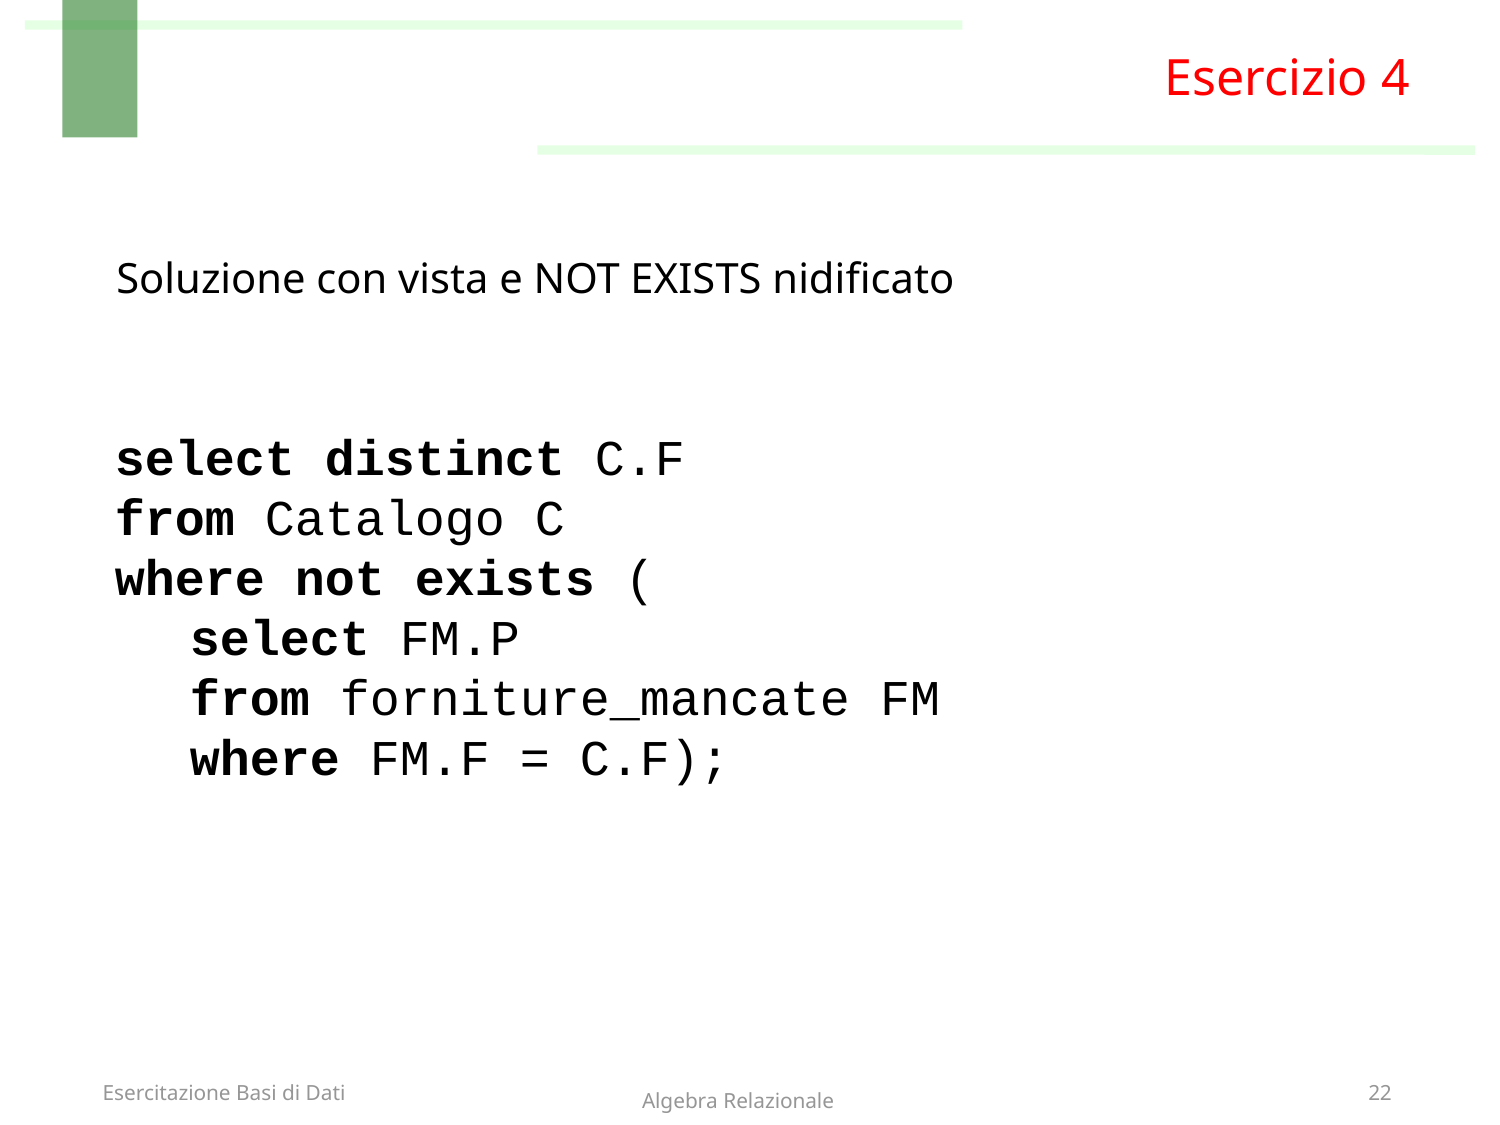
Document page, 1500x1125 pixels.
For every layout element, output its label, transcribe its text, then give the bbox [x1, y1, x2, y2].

text_box Soluzione con vista e NOT EXISTS nidificato [101, 244, 1477, 350]
title Esercizio 4 [174, 24, 1425, 125]
text_box select distinct C.F from Catalogo C where not exists ( select FM.P from forniture_mancate FM where FM.F = C.F); [100, 418, 1425, 793]
footer Algebra Relazionale [419, 1082, 1057, 1120]
